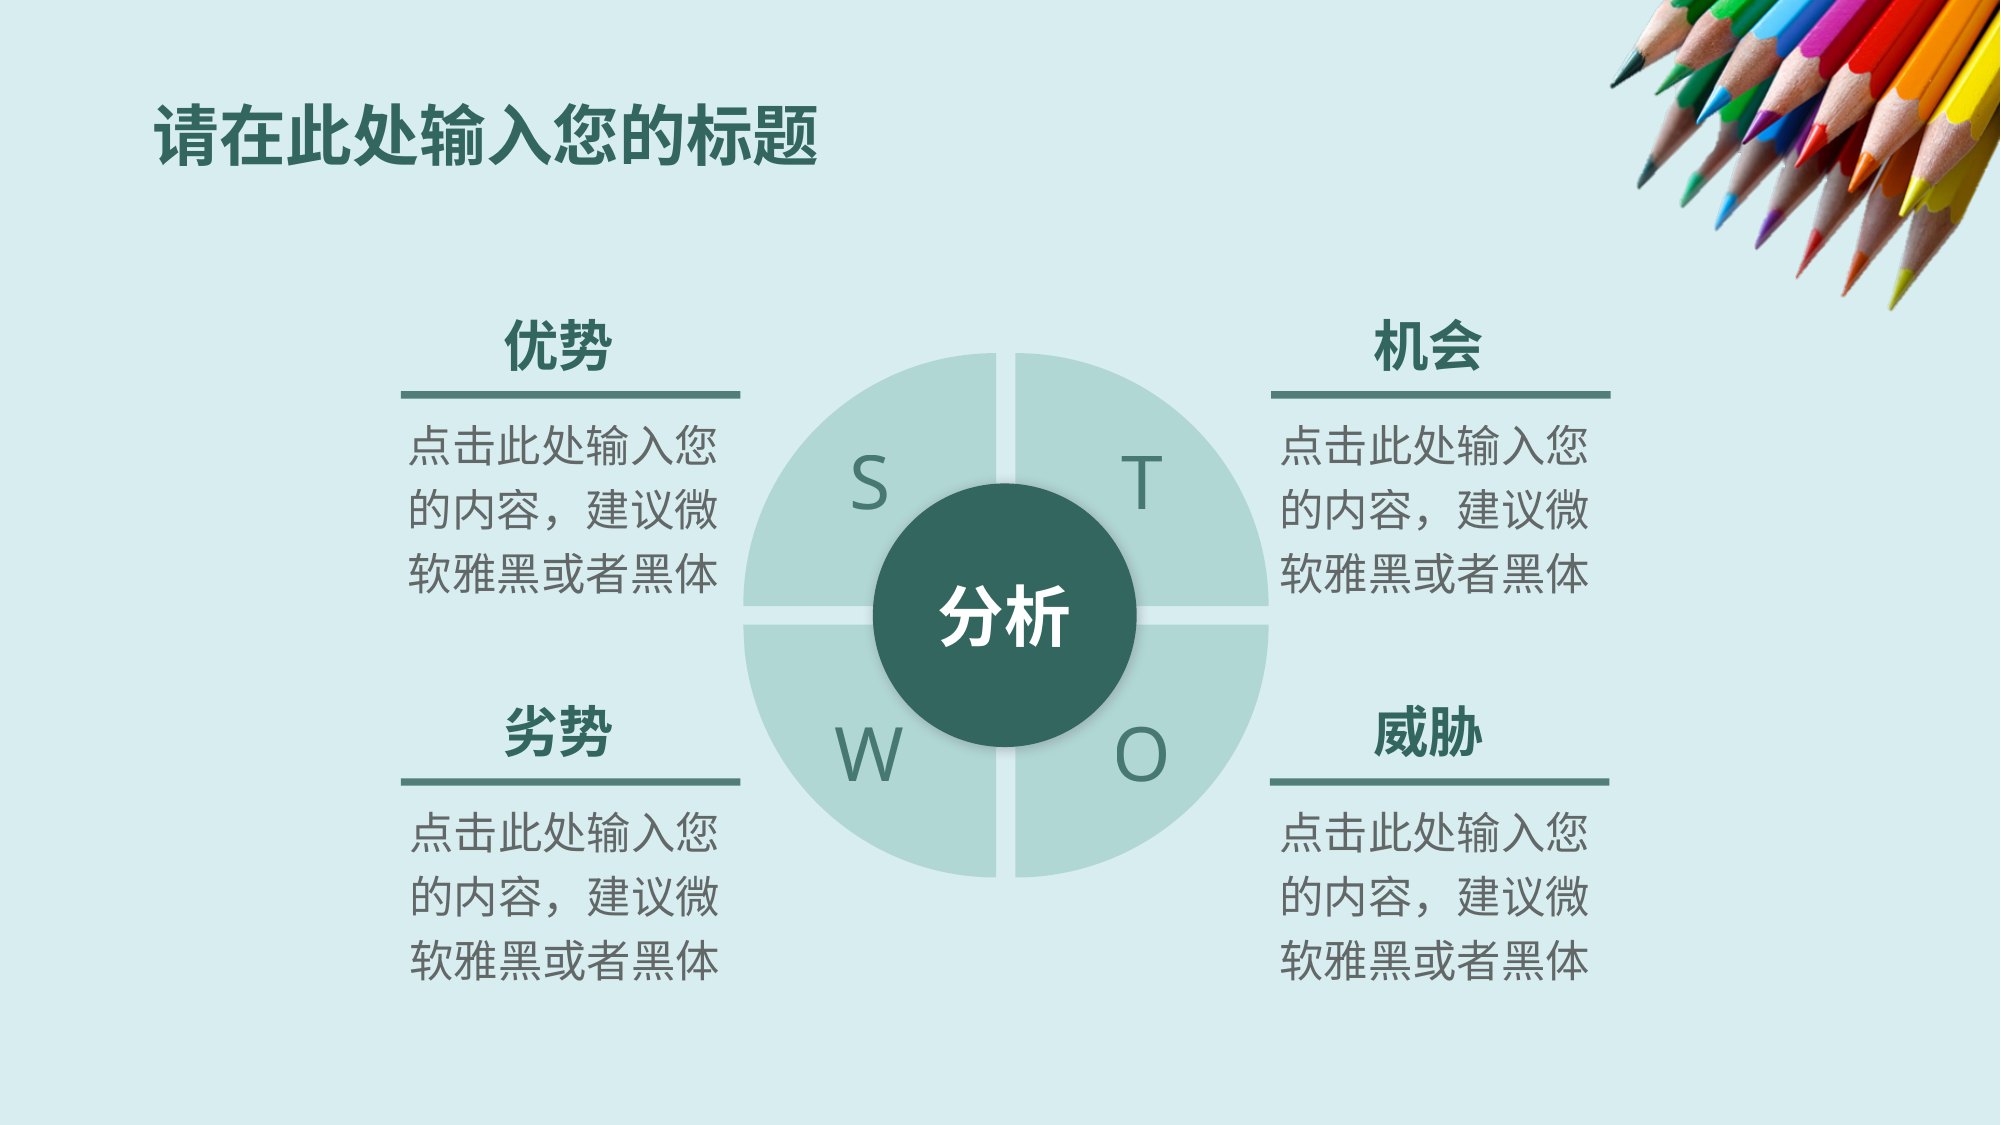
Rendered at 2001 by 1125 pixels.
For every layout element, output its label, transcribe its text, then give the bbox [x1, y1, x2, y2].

text_box 机会 [1255, 297, 1603, 391]
text_box S [742, 352, 998, 608]
text_box 点击此处输入您的内容，建议微软雅黑或者黑体 [385, 786, 745, 993]
title 请在此处输入您的标题 [137, 59, 1863, 219]
text_box 点击此处输入您的内容，建议微软雅黑或者黑体 [1255, 400, 1615, 606]
text_box [1269, 777, 1610, 787]
text_box 点击此处输入您的内容，建议微软雅黑或者黑体 [385, 400, 742, 606]
text_box W [742, 623, 998, 879]
text_box 点击此处输入您的内容，建议微软雅黑或者黑体 [1255, 786, 1615, 993]
picture [1575, 0, 2000, 315]
text_box 优势 [385, 297, 733, 391]
text_box 分析 [871, 482, 1138, 749]
text_box O [1014, 623, 1270, 879]
text_box T [1014, 352, 1270, 608]
text_box [1270, 390, 1612, 400]
text_box 劣势 [385, 683, 733, 777]
text_box [400, 390, 741, 400]
text_box [400, 777, 741, 787]
text_box 威胁 [1255, 683, 1603, 777]
